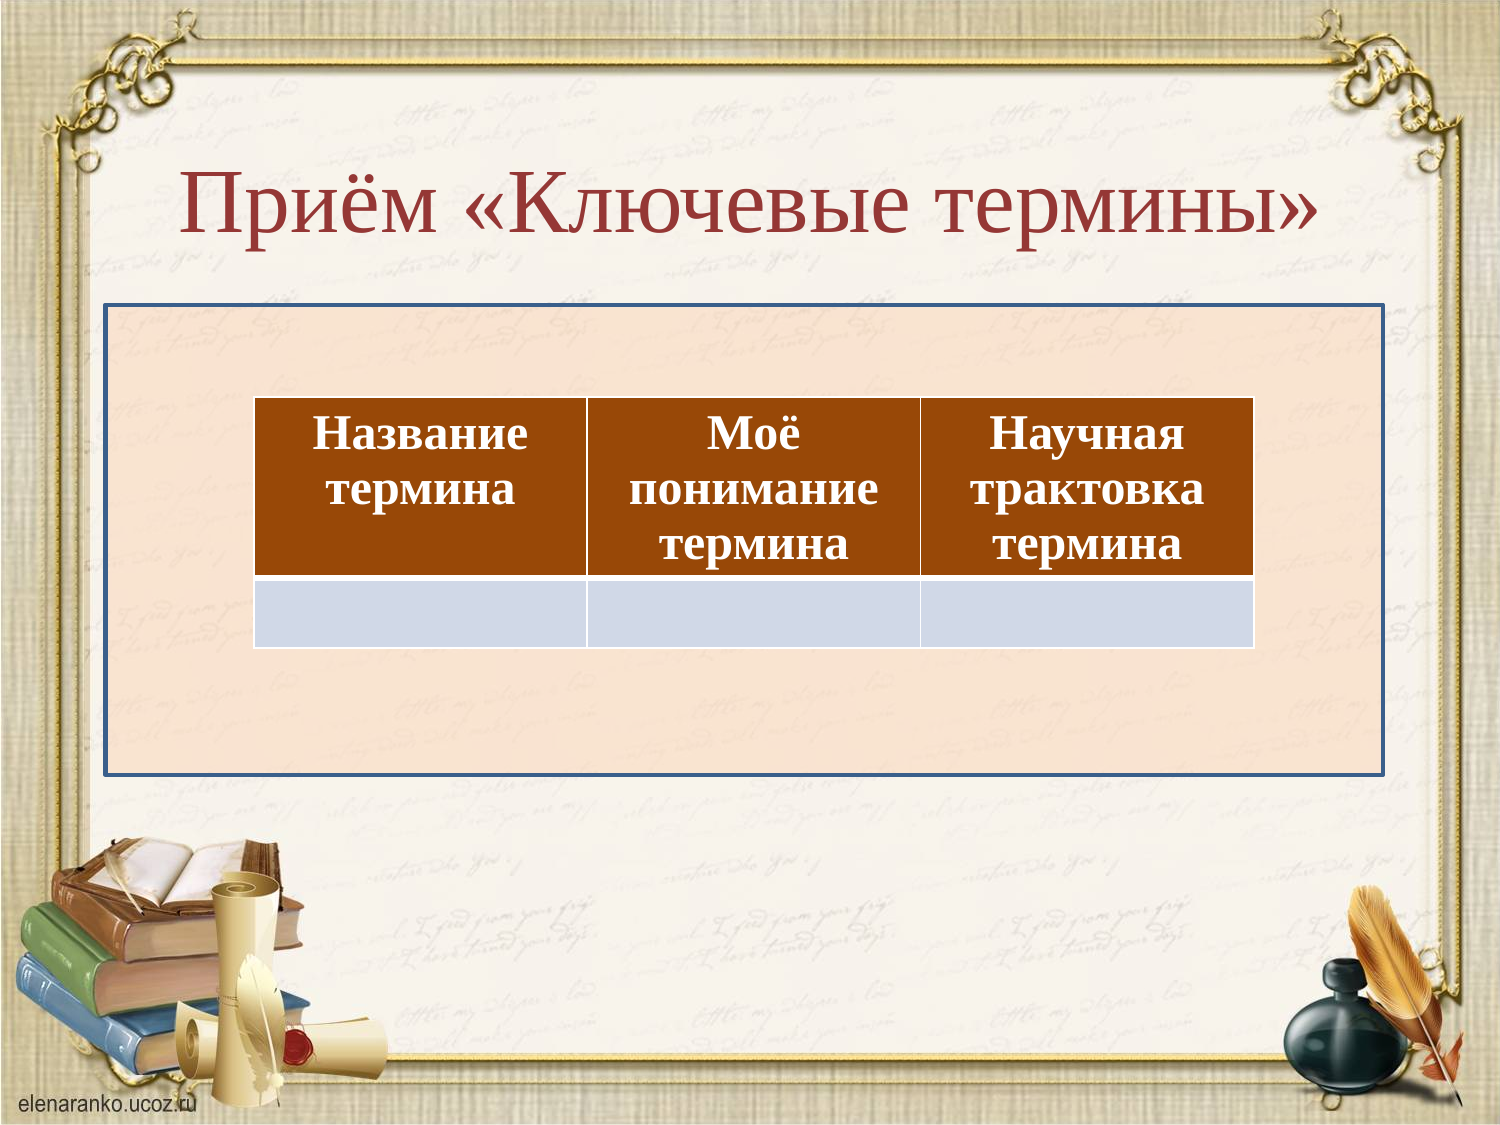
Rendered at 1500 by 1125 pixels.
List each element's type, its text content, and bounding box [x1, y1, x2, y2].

table_header Научная трактовка термина [921, 398, 1253, 575]
table_header Название термина [255, 398, 586, 575]
text_box [103, 303, 1385, 777]
table_cell [588, 581, 920, 647]
title Приём «Ключевые термины» [76, 101, 1427, 290]
picture [0, 0, 1500, 1125]
table_cell [921, 581, 1253, 647]
table_header Моё понимание термина [588, 398, 920, 575]
table_cell [255, 581, 586, 647]
